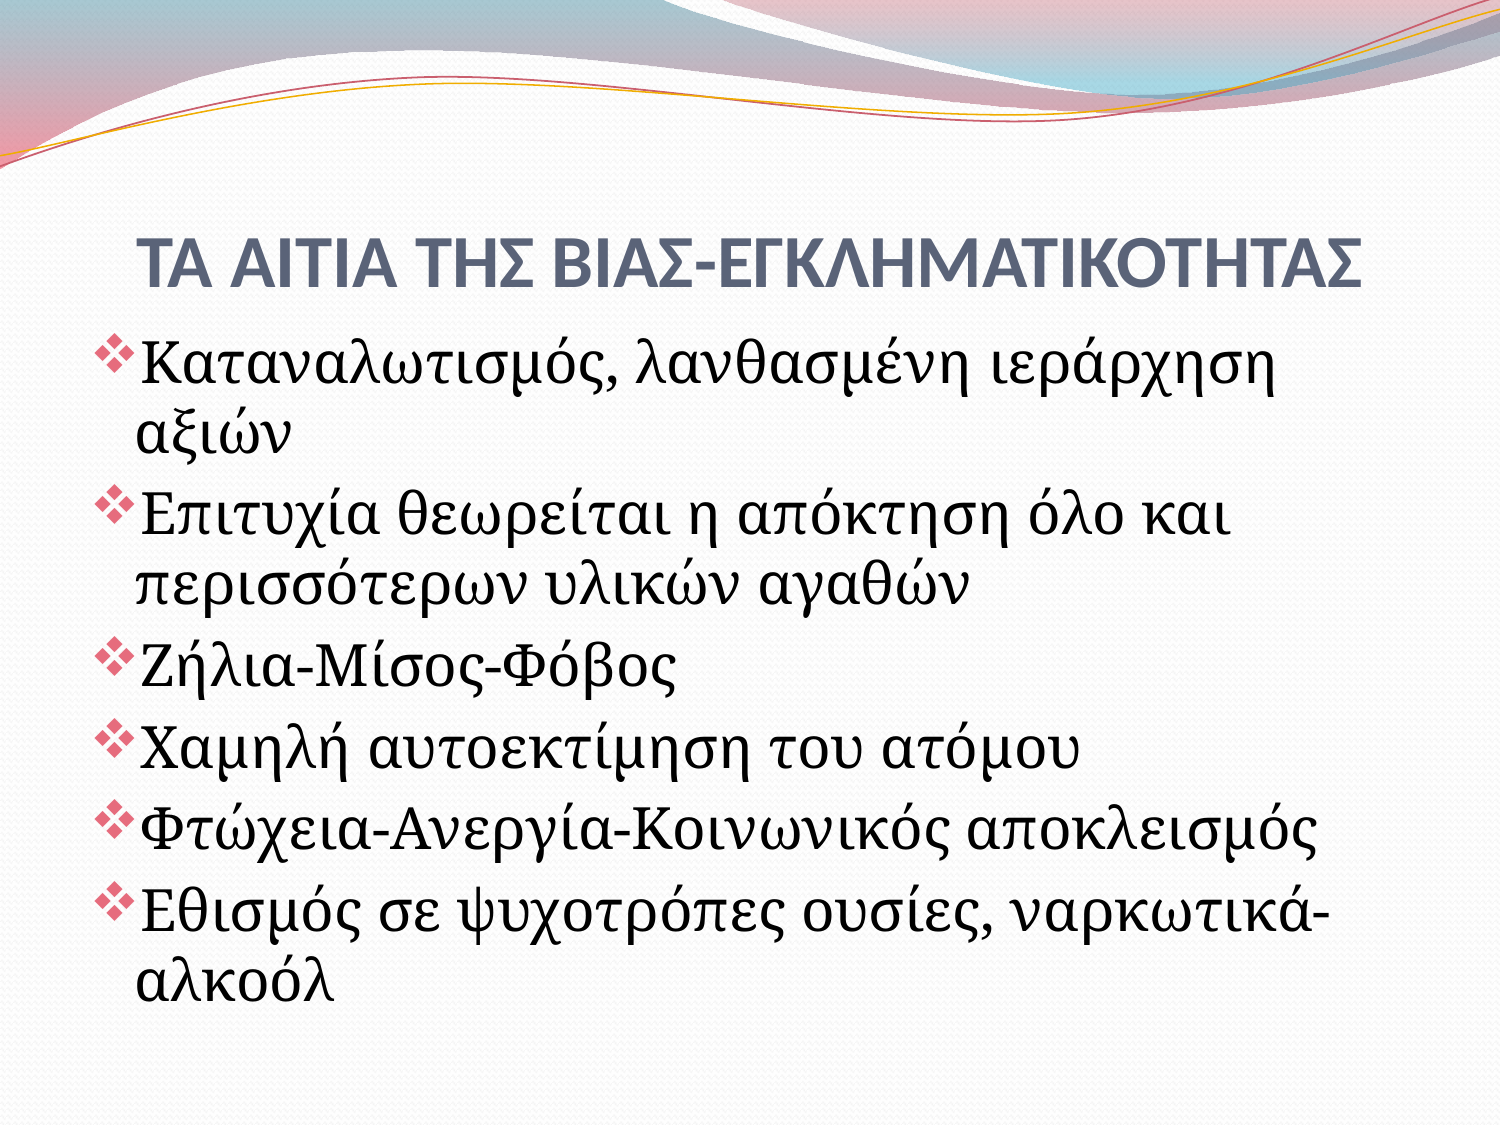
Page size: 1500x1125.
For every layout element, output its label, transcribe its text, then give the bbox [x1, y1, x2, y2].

title ΤΑ ΑΙΤΙΑ ΤΗΣ ΒΙΑΣ-ΕΓΚΛΗΜΑΤΙΚΟΤΗΤΑΣ [75, 115, 1425, 303]
list Καταναλωτισμός, λανθασμένη ιεράρχηση αξιών Επιτυχία θεωρείται η απόκτηση όλο και περισσότερων υλικών αγαθών Ζήλια-Μίσος-Φόβος Χαμηλή αυτοεκτίμηση του ατόμου Φτώχεια-Ανεργία-Κοινωνικός αποκλεισμός Εθισμός σε ψυχοτρόπες ουσίες, ναρκωτικά-αλκοόλ [75, 317, 1425, 1038]
